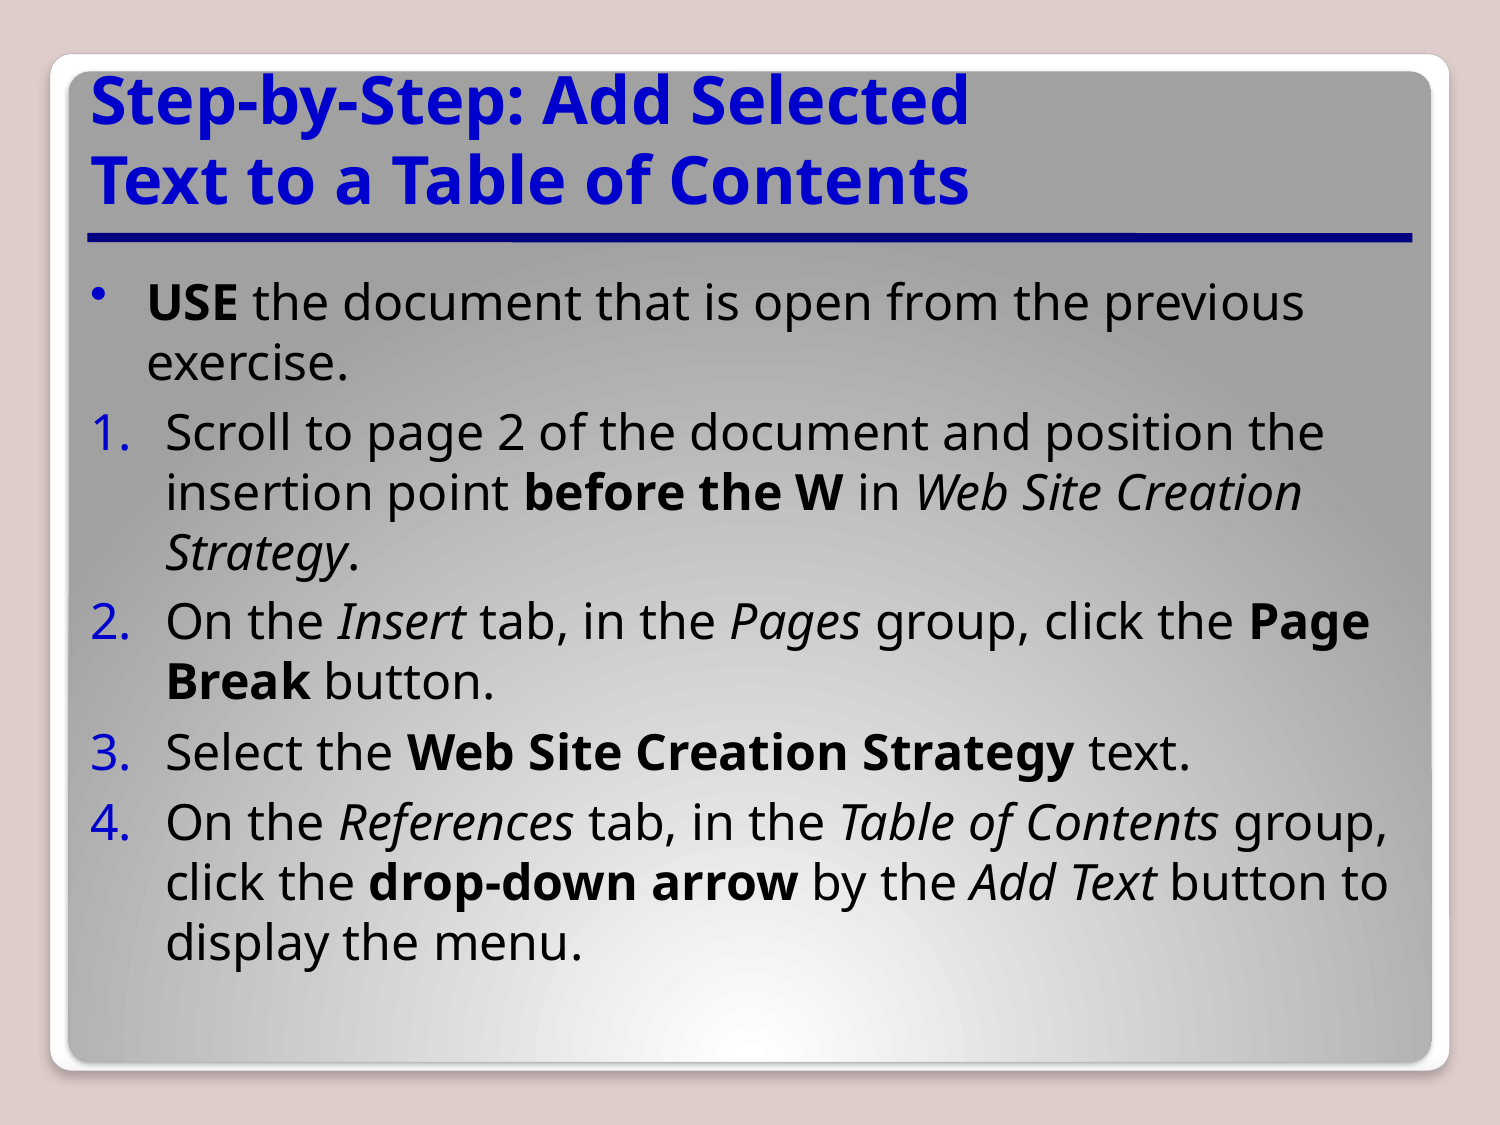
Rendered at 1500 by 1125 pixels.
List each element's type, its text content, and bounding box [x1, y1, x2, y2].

title Step-by-Step: Add Selected Text to a Table of Contents [74, 74, 1426, 226]
list USE the document that is open from the previous exercise. Scroll to page 2 of the document and position the insertion point before the W in Web Site Creation Strategy. On the Insert tab, in the Pages group, click the Page Break button. Select the Web Site Creation Strategy text. On the References tab, in the Table of Contents group, click the drop-down arrow by the Add Text button to display the menu. [74, 262, 1426, 1063]
